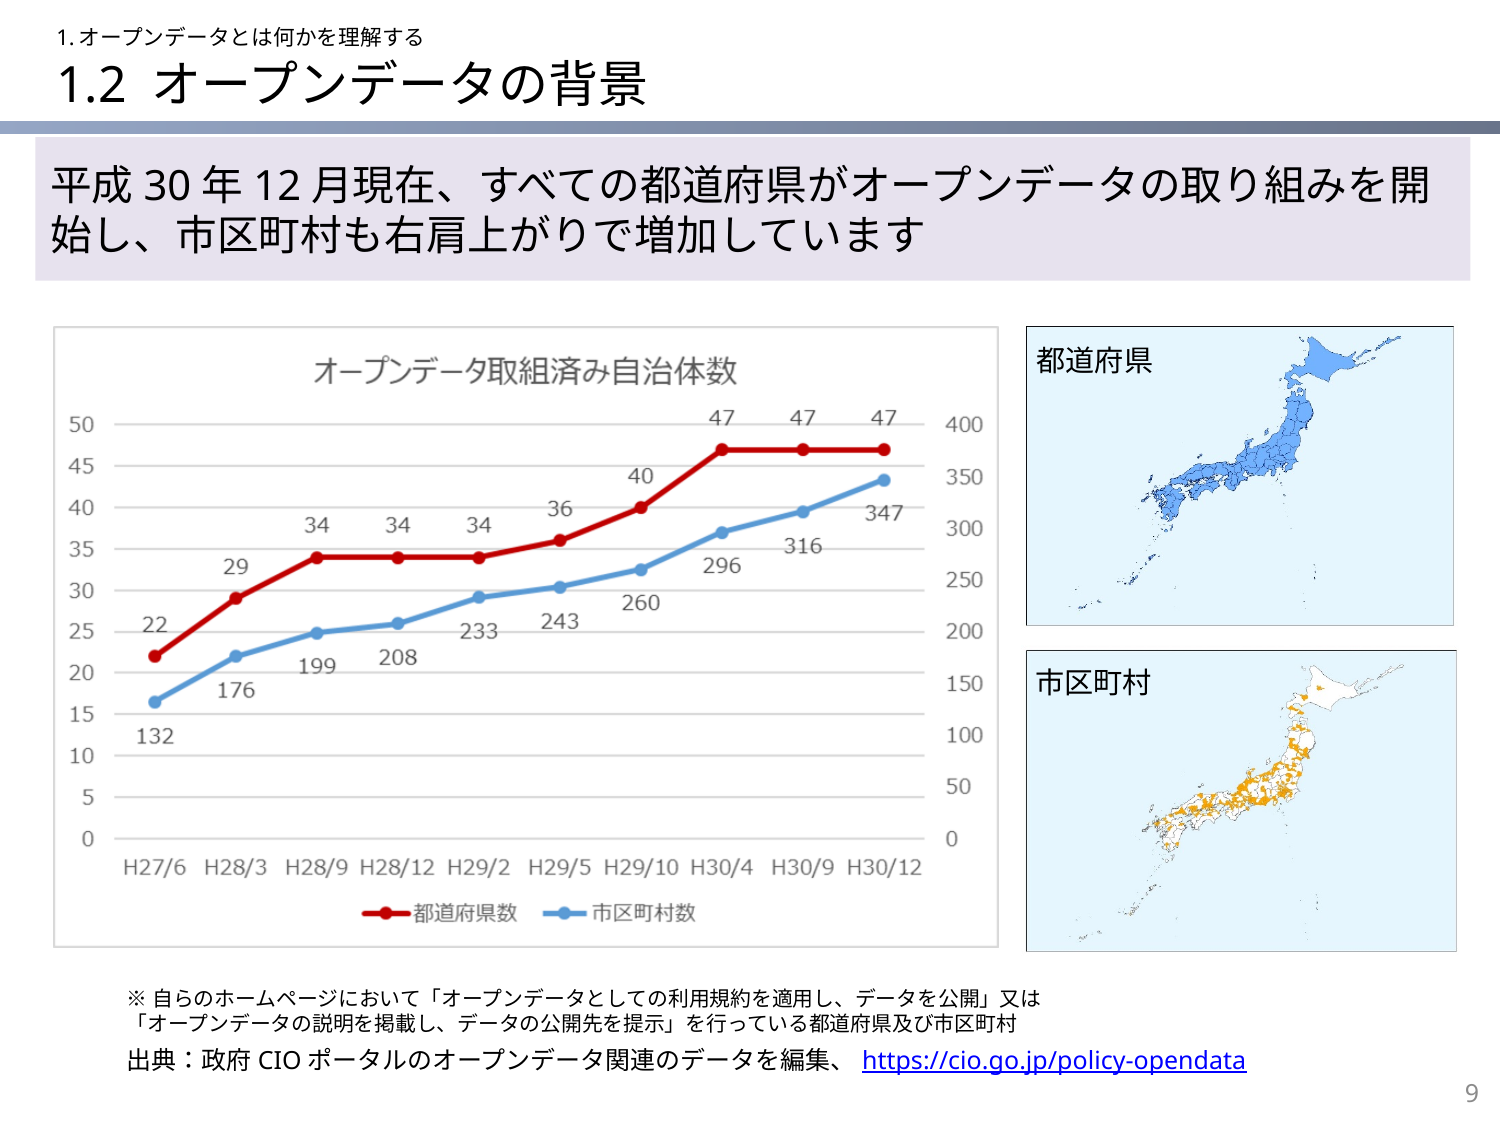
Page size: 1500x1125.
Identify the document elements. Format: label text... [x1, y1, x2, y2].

title 1.2 オープンデータの背景 [41, 58, 1471, 122]
text_box 1.オープンデータとは何かを理解する [41, 19, 1471, 58]
text_box 出典：政府CIOポータルのオープンデータ関連のデータを編集、https://cio.go.jp/policy-opendata [112, 1036, 1329, 1086]
picture [1021, 321, 1458, 630]
text_box 平成30年12月現在、すべての都道府県がオープンデータの取り組みを開始し、市区町村も右肩上がりで増加しています [35, 137, 1471, 281]
slide_number 8 [1411, 1070, 1495, 1118]
text_box ※自らのホームページにおいて「オープンデータとしての利用規約を適用し、データを公開」又は「オープンデータの説明を掲載し、データの公開先を提示」を行っている都道府県及び市区町村 [112, 978, 1093, 1036]
picture [1021, 645, 1461, 956]
picture [52, 326, 999, 948]
